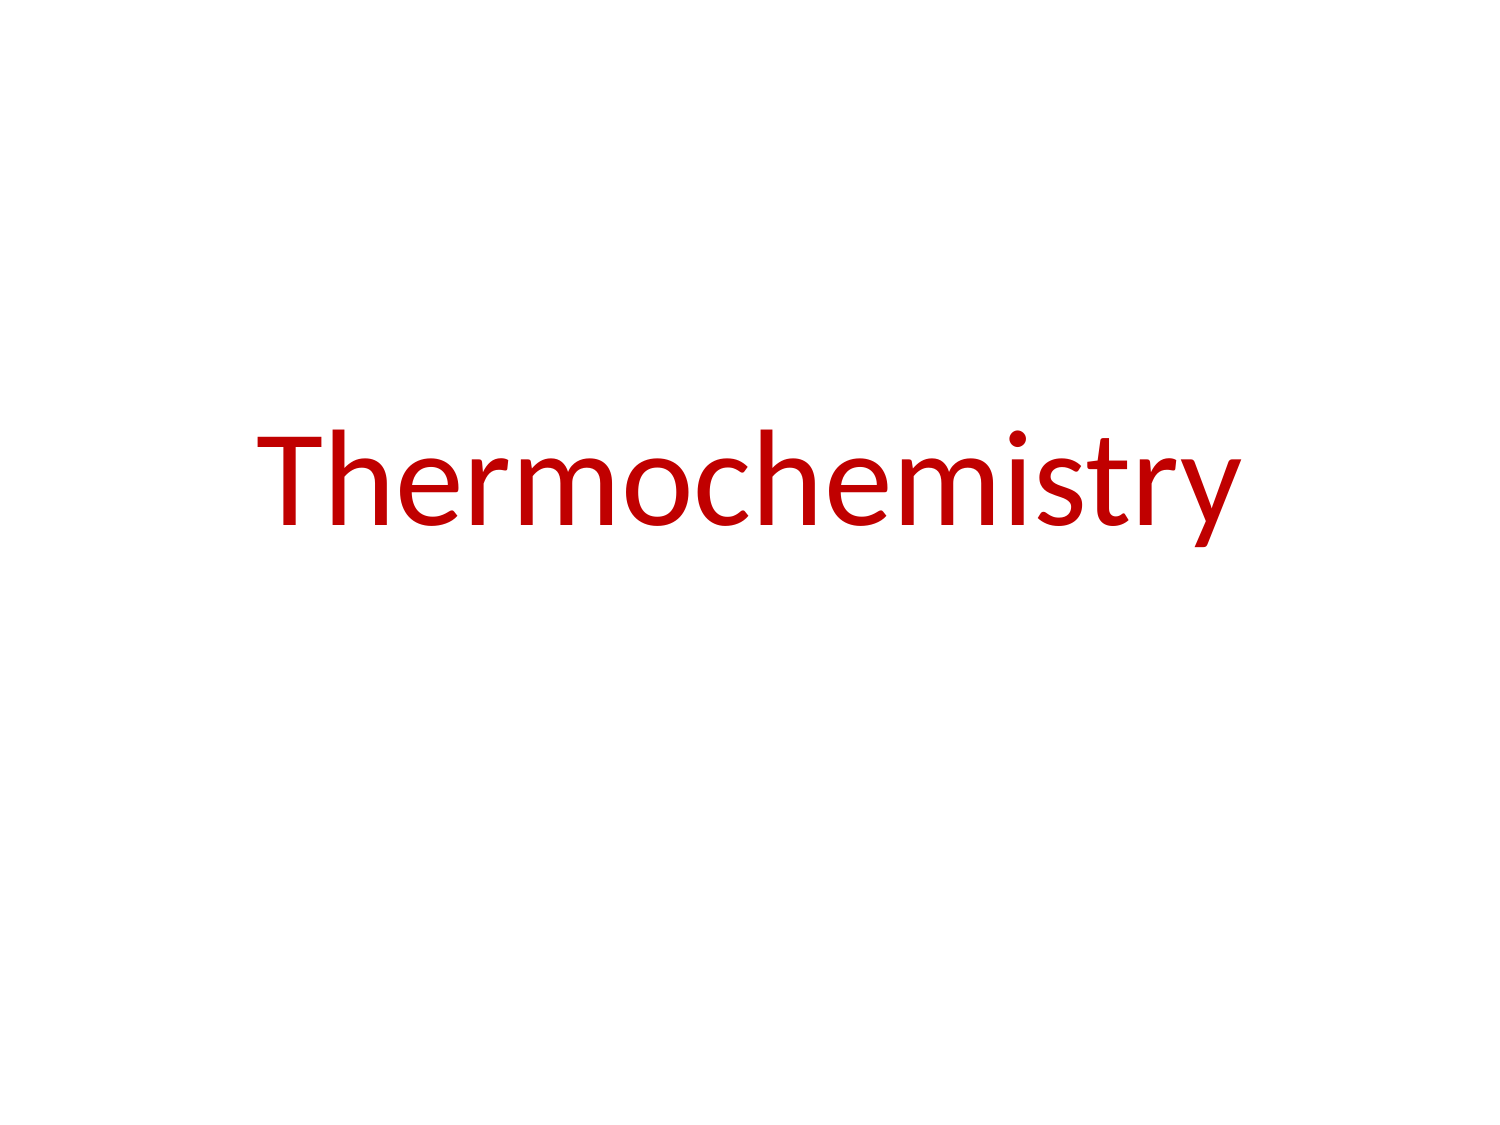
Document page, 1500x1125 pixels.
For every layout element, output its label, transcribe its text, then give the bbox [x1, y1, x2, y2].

title Thermochemistry [112, 349, 1388, 591]
